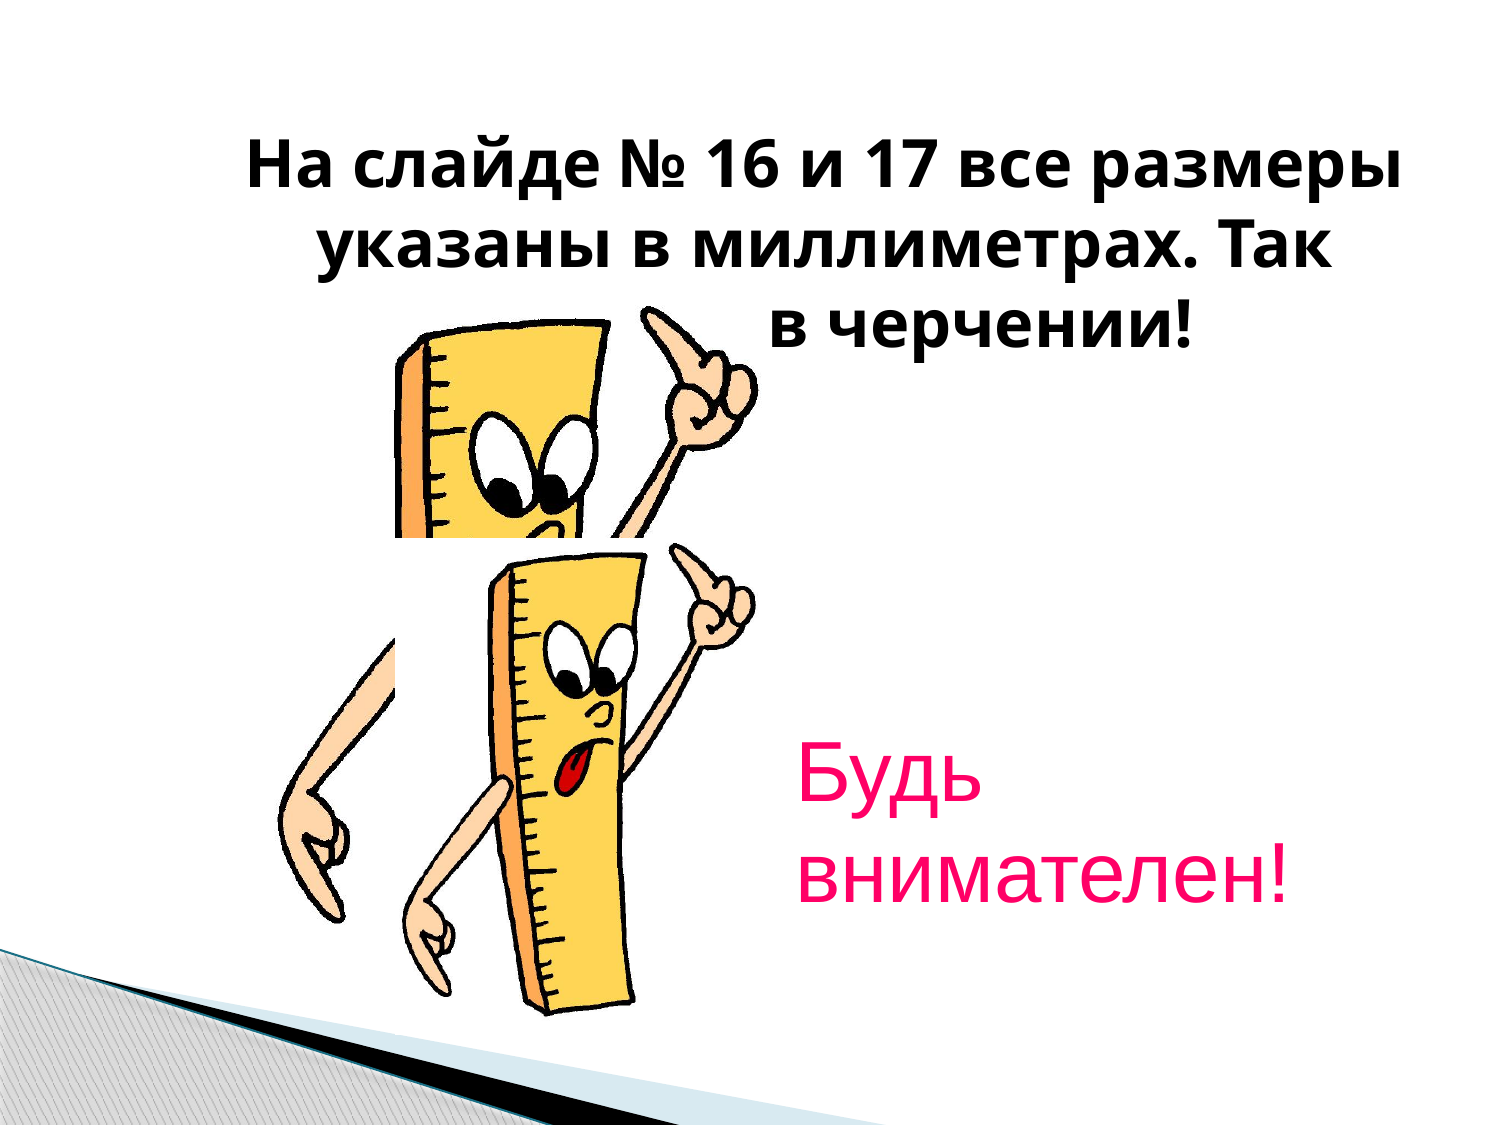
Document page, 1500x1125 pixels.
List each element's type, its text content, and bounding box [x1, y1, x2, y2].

picture [395, 538, 763, 1036]
title На слайде № 16 и 17 все размеры указаны в миллиметрах. Так принято в черчении! [224, 49, 1425, 433]
list Будь внимателен! [774, 609, 1425, 975]
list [268, 299, 769, 975]
